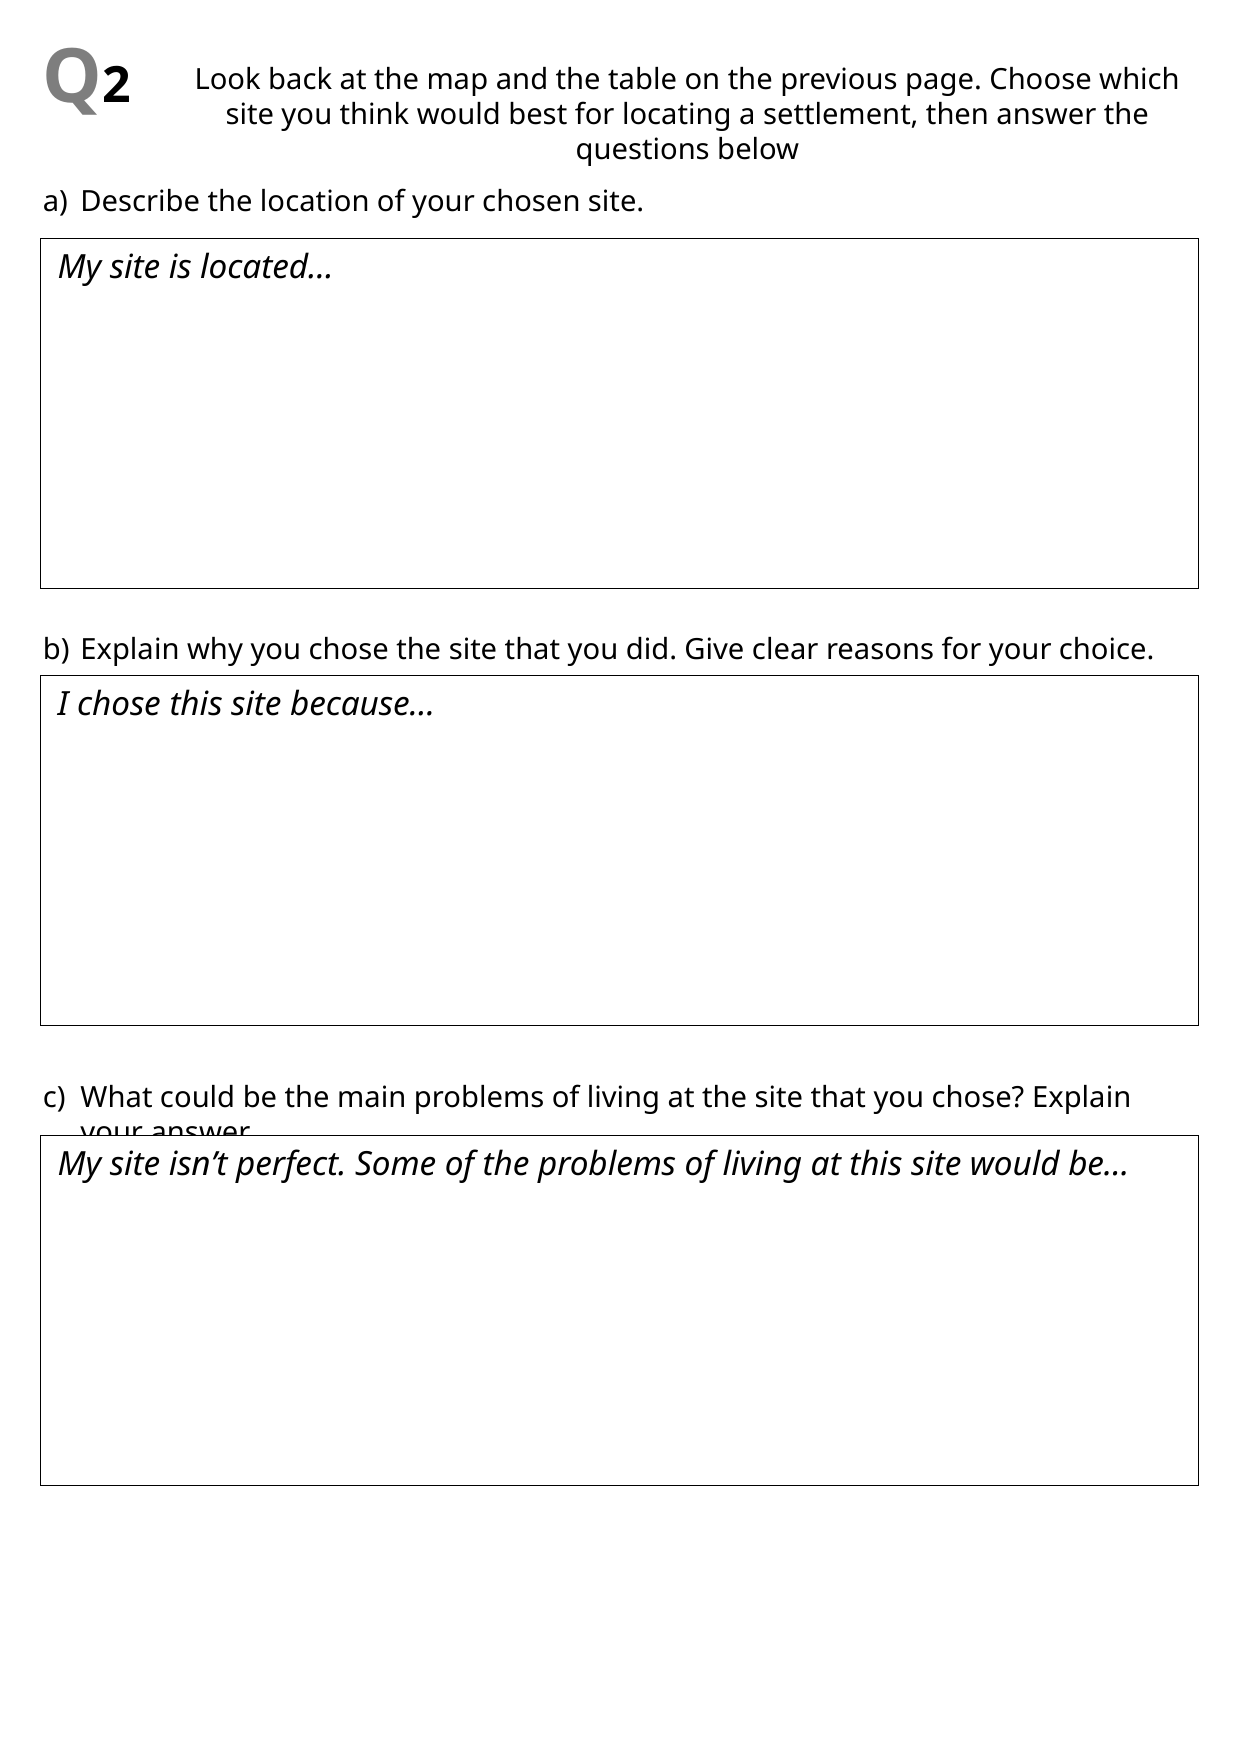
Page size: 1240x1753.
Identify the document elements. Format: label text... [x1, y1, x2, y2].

text_box Q2 Describe the location of your chosen site. Explain why you chose the site that you did. Give clear reasons for your choice. What could be the main problems of living at the site that you chose? Explain your answer [40, 25, 1199, 238]
text_box I chose this site because… [40, 675, 1199, 1026]
text_box Q2 Describe the location of your chosen site. Explain why you chose the site that you did. Give clear reasons for your choice. What could be the main problems of living at the site that you chose? Explain your answer [40, 1026, 1199, 1135]
text_box Look back at the map and the table on the previous page. Choose which site you think would best for locating a settlement, then answer the questions below [178, 58, 1195, 166]
text_box My site isn’t perfect. Some of the problems of living at this site would be… [40, 1135, 1199, 1486]
text_box My site is located… [40, 238, 1199, 589]
text_box Q2 Describe the location of your chosen site. Explain why you chose the site that you did. Give clear reasons for your choice. What could be the main problems of living at the site that you chose? Explain your answer [40, 589, 1199, 675]
